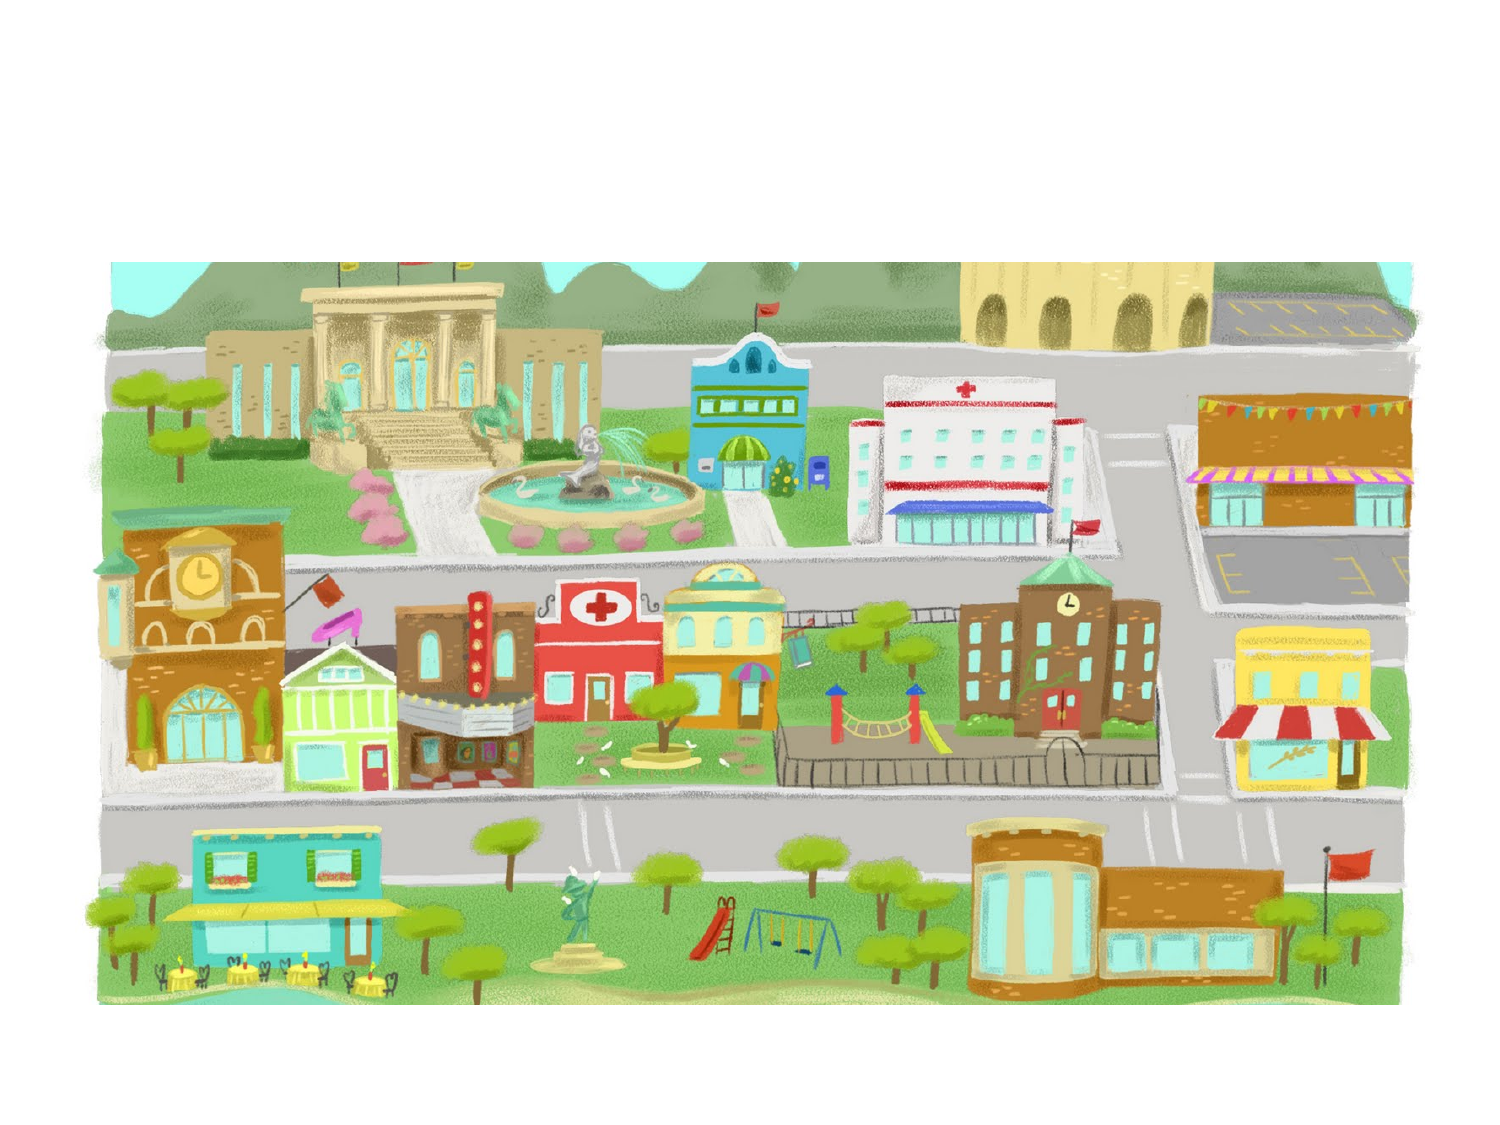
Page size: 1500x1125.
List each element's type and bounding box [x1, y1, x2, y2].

list [74, 262, 1426, 1006]
